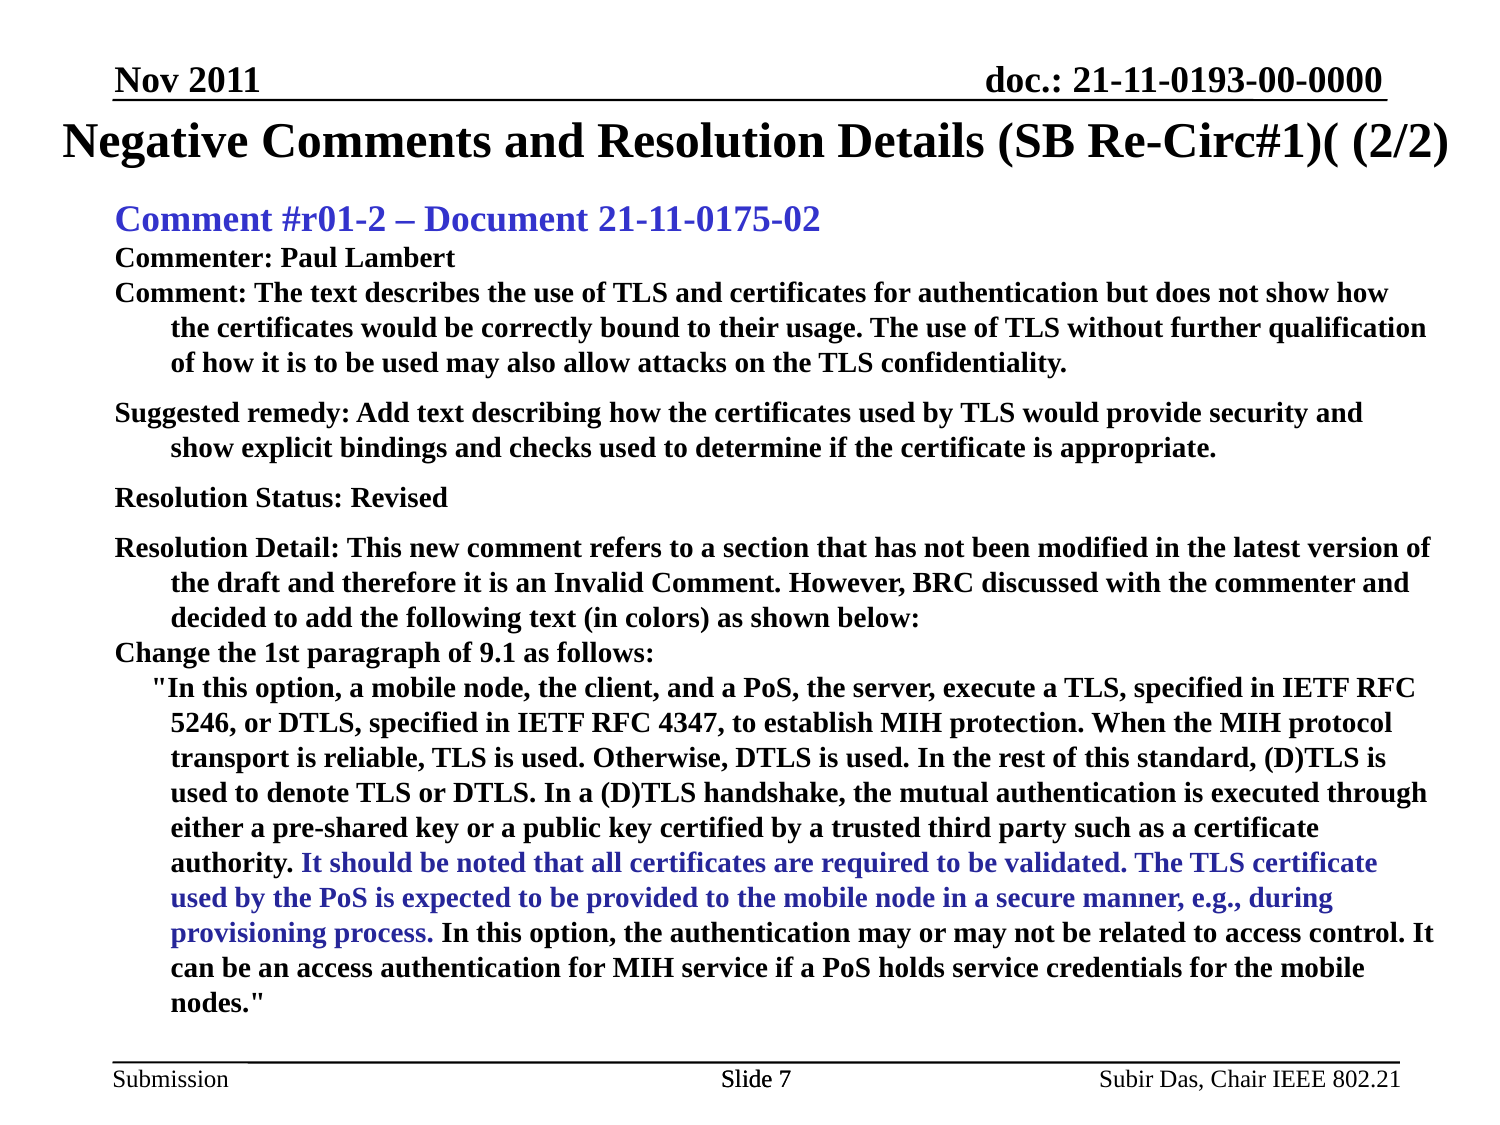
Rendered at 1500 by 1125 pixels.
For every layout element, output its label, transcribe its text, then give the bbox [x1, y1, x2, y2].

title Negative Comments and Resolution Details (SB Re-Circ#1)( (2/2) [37, 99, 1476, 176]
footer Subir Das, Chair IEEE 802.21 [1095, 1061, 1402, 1093]
text_box Comment #r01-2 – Document 21-11-0175-02 Commenter: Paul Lambert Comment: The text describes the use of TLS and certificates for authentication but does not show how the certificates would be correctly bound to their usage. The use of TLS without further qualification of how it is to be used may also allow attacks on the TLS confidentiality. Suggested remedy: Add text describing how the certificates used by TLS would provide security and show explicit bindings and checks used to determine if the certificate is appropriate. Resolution Status: Revised Resolution Detail: This new comment refers to a section that has not been modified in the latest version of the draft and therefore it is an Invalid Comment. However, BRC discussed with the commenter and decided to add the following text (in colors) as shown below: Change the 1st paragraph of 9.1 as follows: "In this option, a mobile node, the client, and a PoS, the server, execute a TLS, specified in IETF RFC 5246, or DTLS, specified in IETF RFC 4347, to establish MIH protection. When the MIH protocol transport is reliable, TLS is used. Otherwise, DTLS is used. In the rest of this standard, (D)TLS is used to denote TLS or DTLS. In a (D)TLS handshake, the mutual authentication is executed through either a pre-shared key or a public key certified by a trusted third party such as a certificate authority. It should be noted that all certificates are required to be validated. The TLS certificate used by the PoS is expected to be provided to the mobile node in a secure manner, e.g., during provisioning process. In this option, the authentication may or may not be related to access control. It can be an access authentication for MIH service if a PoS holds service credentials for the mobile nodes." [99, 186, 1450, 1125]
slide_number Slide 7 [712, 1061, 800, 1093]
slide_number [114, 54, 282, 101]
